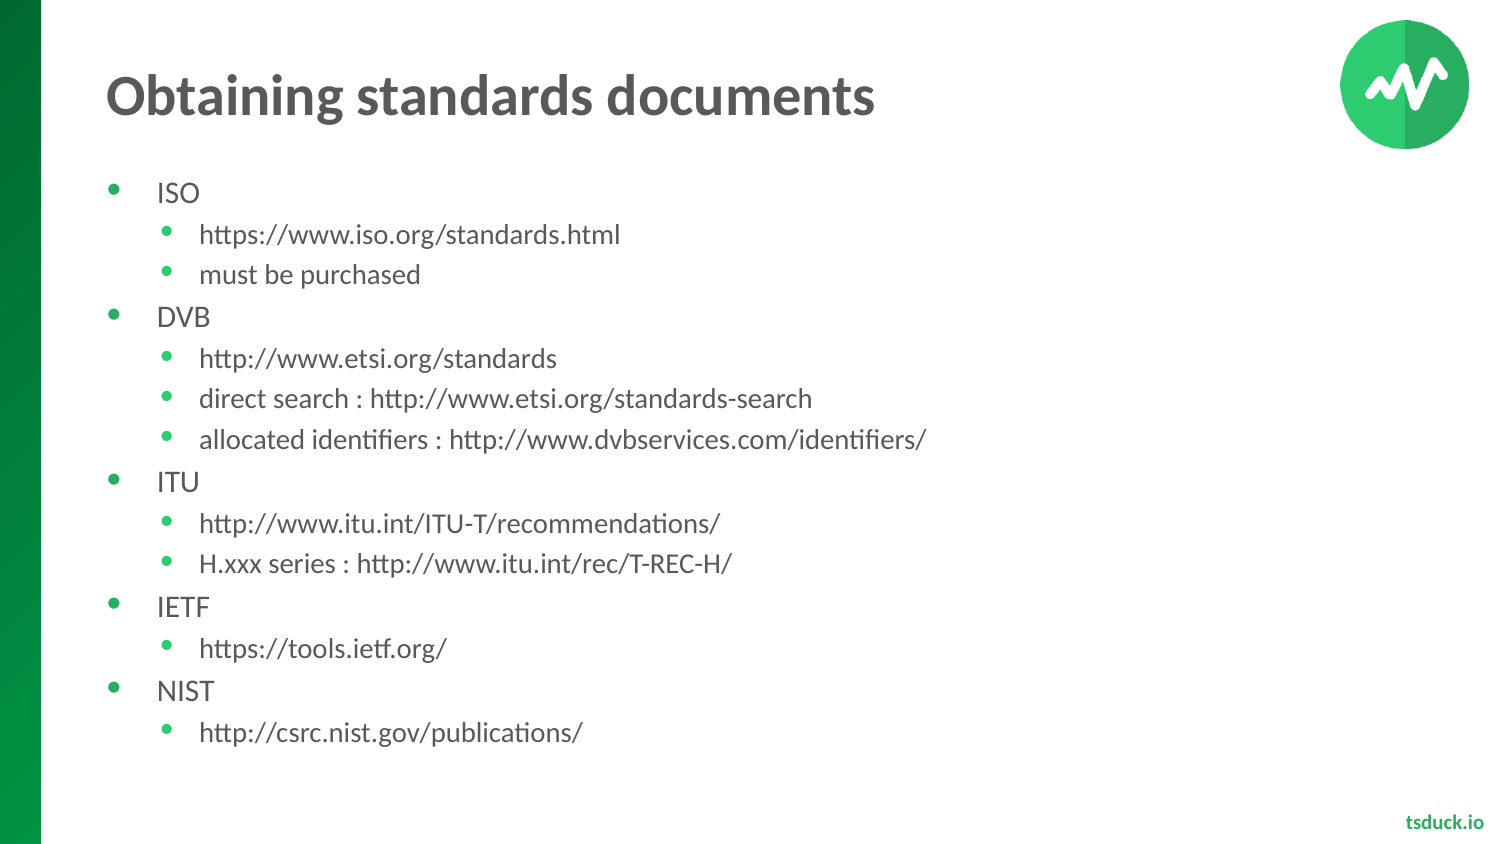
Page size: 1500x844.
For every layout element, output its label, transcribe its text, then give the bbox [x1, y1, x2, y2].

list ISO https://www.iso.org/standards.html must be purchased DVB http://www.etsi.org/standards direct search : http://www.etsi.org/standards-search allocated identifiers : http://www.dvbservices.com/identifiers/ ITU http://www.itu.int/ITU-T/recommendations/ H.xxx series : http://www.itu.int/rec/T-REC-H/ IETF https://tools.ietf.org/ NIST http://csrc.nist.gov/publications/ [91, 164, 1454, 759]
title Obtaining standards documents [91, 38, 1333, 146]
picture [1340, 20, 1469, 149]
